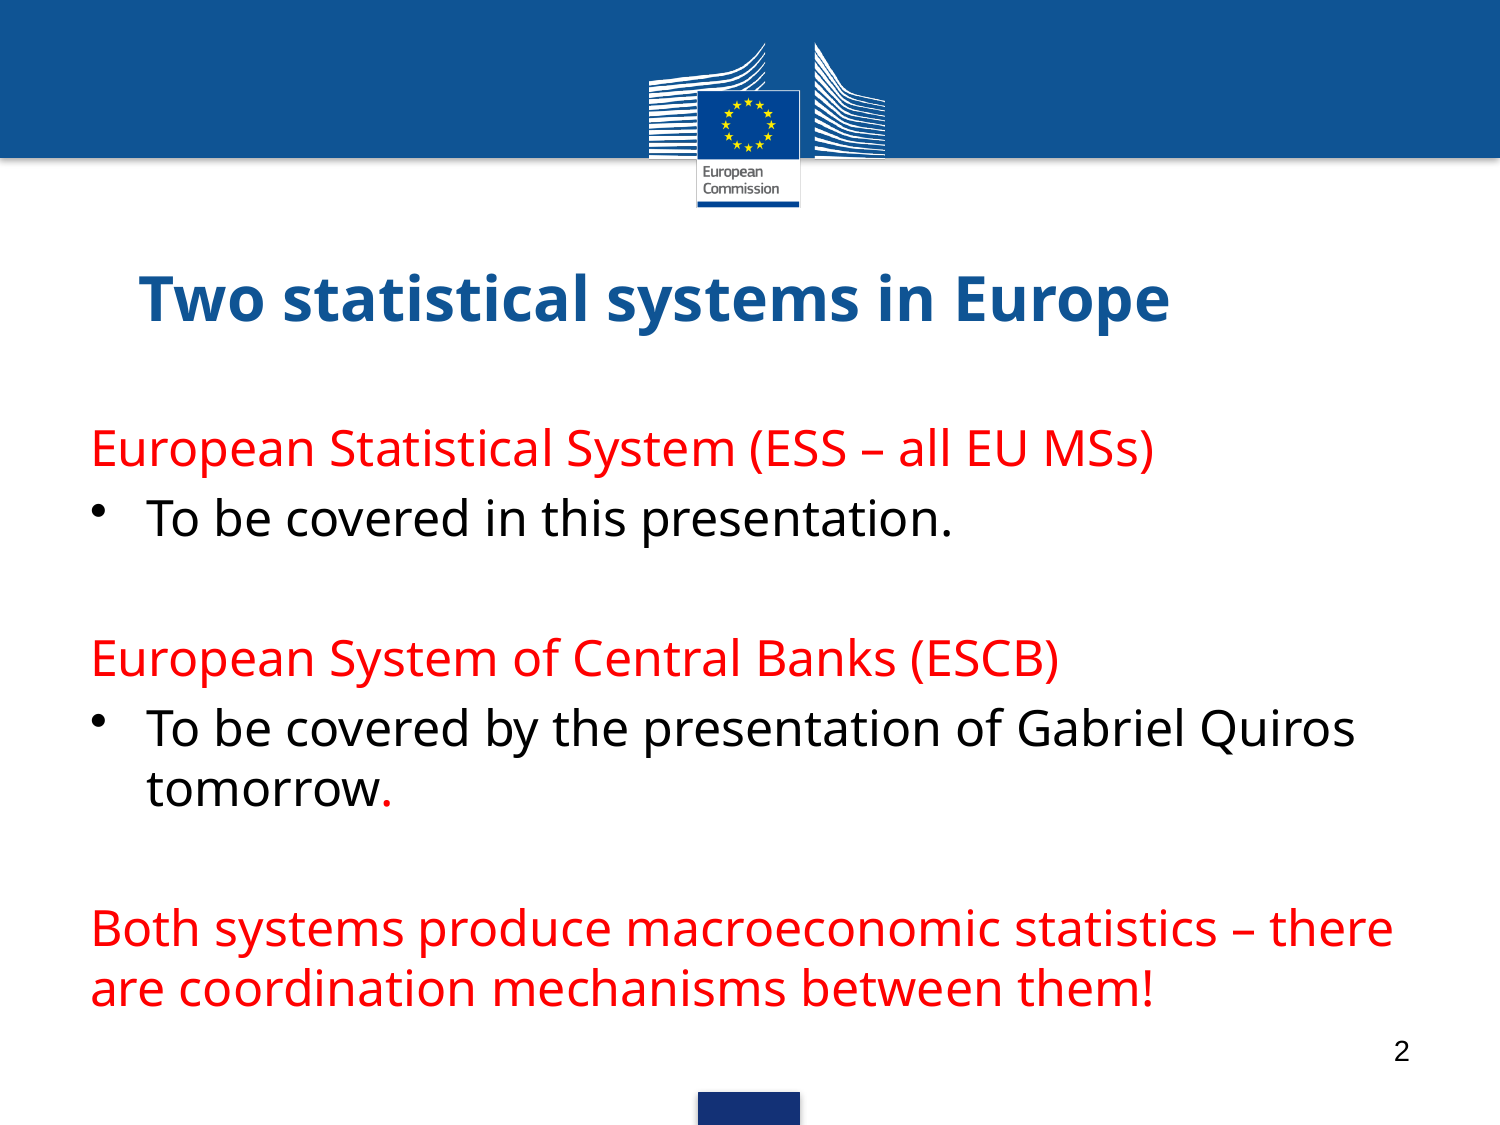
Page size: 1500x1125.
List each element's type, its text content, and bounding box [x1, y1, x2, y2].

list European Statistical System (ESS – all EU MSs) To be covered in this presentation. European System of Central Banks (ESCB) To be covered by the presentation of Gabriel Quiros tomorrow. Both systems produce macroeconomic statistics – there are coordination mechanisms between them! [75, 408, 1425, 988]
slide_number 2 [1074, 1024, 1425, 1103]
title Two statistical systems in Europe [64, 219, 1415, 374]
picture [649, 42, 885, 208]
